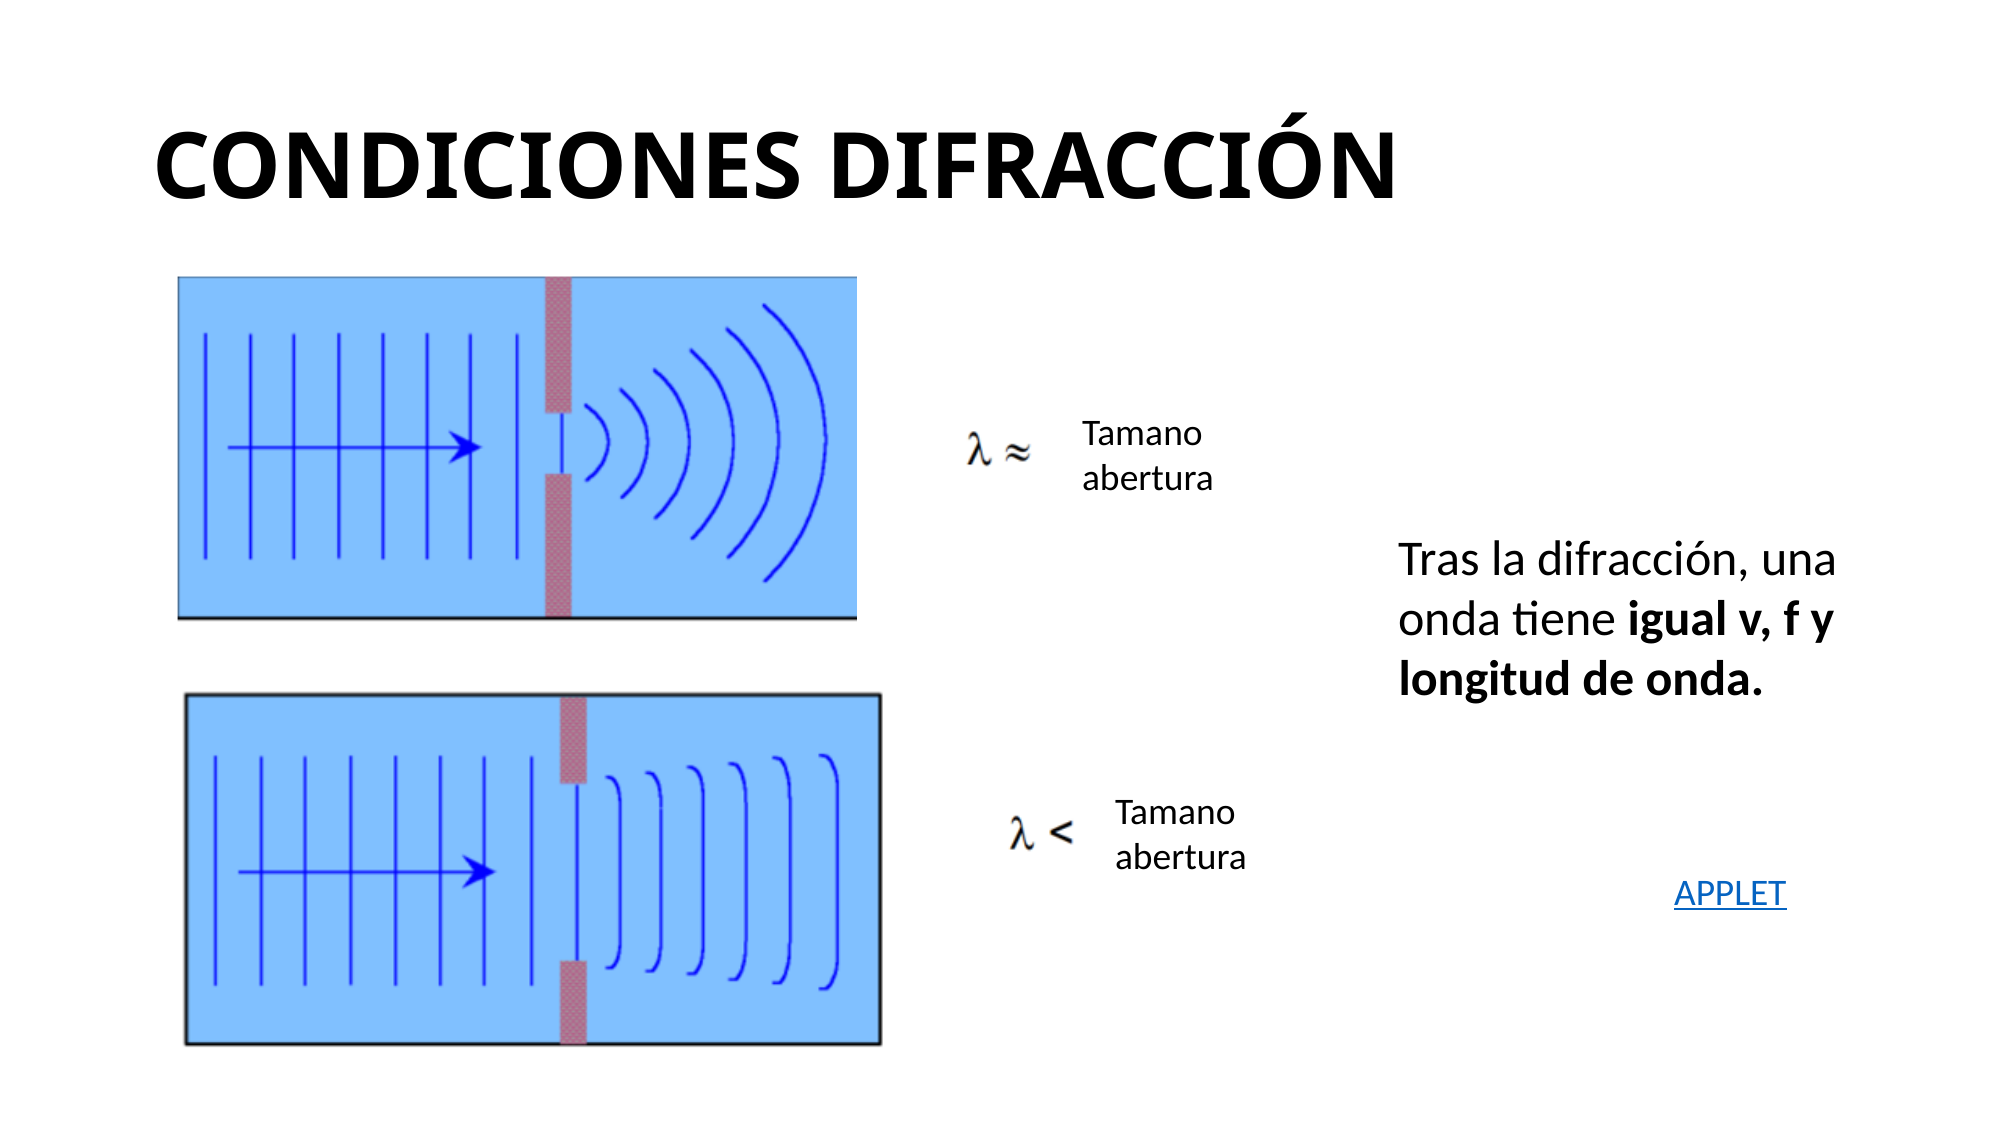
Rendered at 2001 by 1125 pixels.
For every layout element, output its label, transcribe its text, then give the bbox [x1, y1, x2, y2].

text_box APPLET [1659, 860, 1894, 920]
title CONDICIONES DIFRACCIÓN [137, 59, 1863, 278]
picture [998, 805, 1119, 861]
text_box Tras la difracción, una onda tiene igual v, f y longitud de onda. [1383, 517, 1894, 713]
picture [964, 419, 1036, 479]
text_box Tamano abertura [1067, 400, 1255, 506]
text_box Tamano abertura [1100, 779, 1287, 885]
picture [167, 679, 900, 1055]
picture [167, 269, 857, 638]
